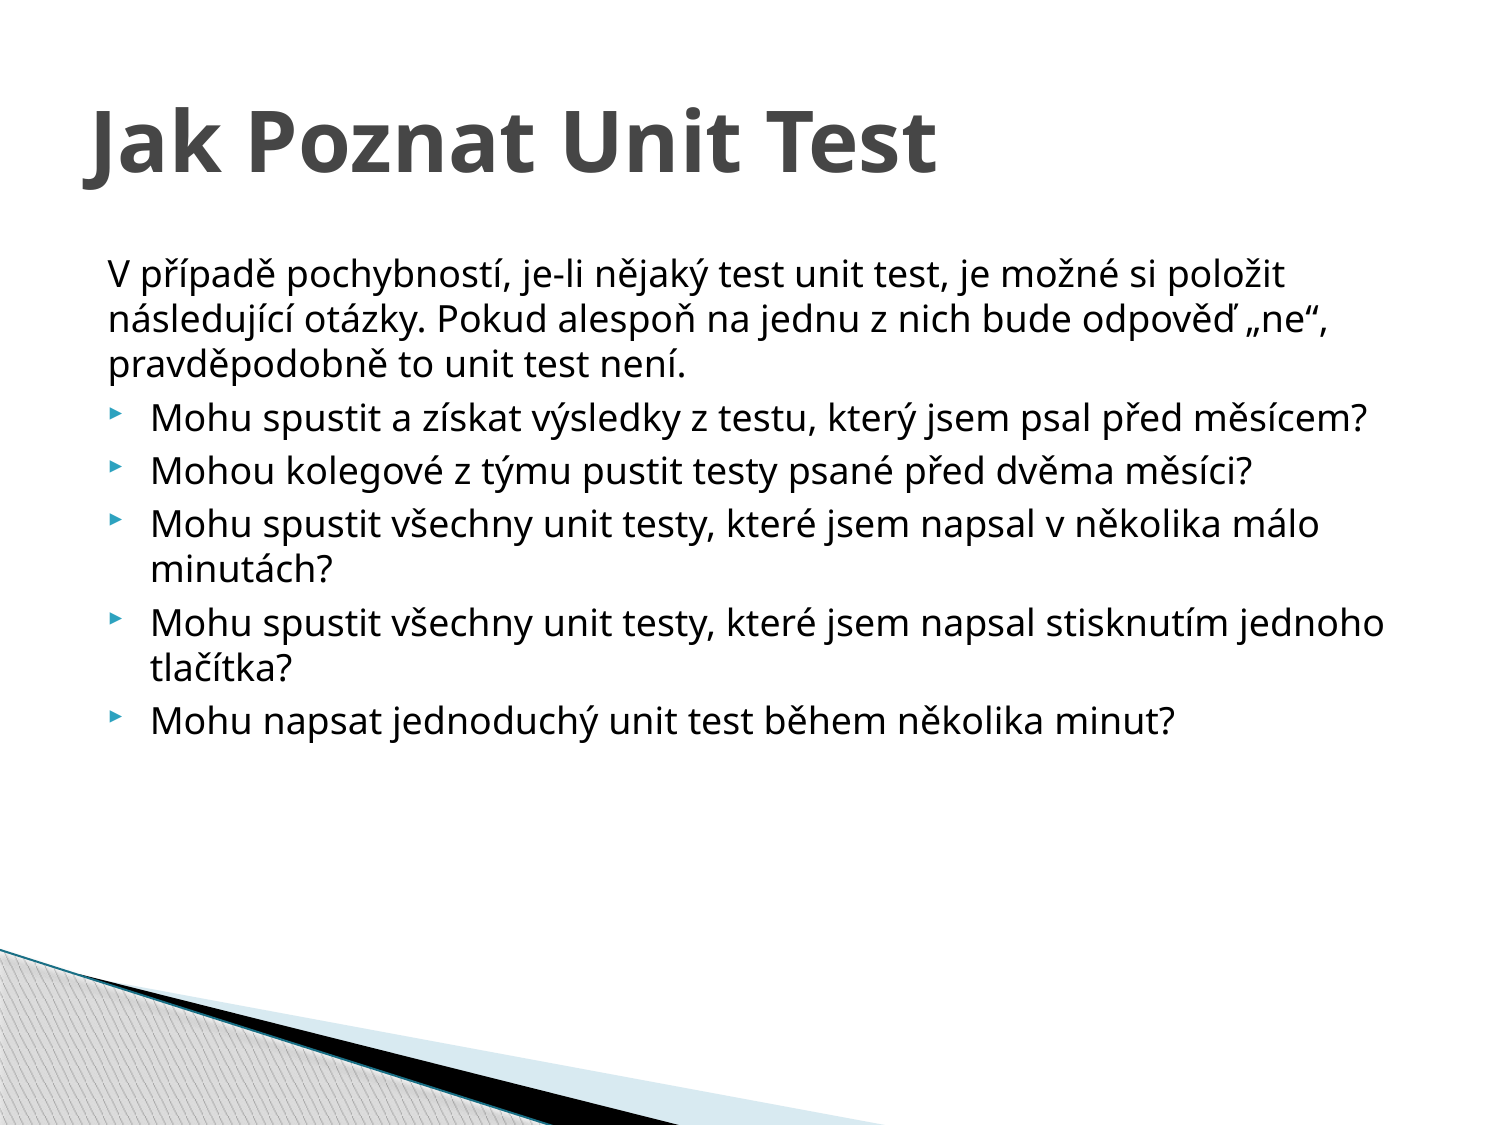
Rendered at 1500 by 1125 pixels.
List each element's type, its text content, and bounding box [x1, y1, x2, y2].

list V případě pochybností, je-li nějaký test unit test, je možné si položit následující otázky. Pokud alespoň na jednu z nich bude odpověď „ne“, pravděpodobně to unit test není. Mohu spustit a získat výsledky z testu, který jsem psal před měsícem? Mohou kolegové z týmu pustit testy psané před dvěma měsíci? Mohu spustit všechny unit testy, které jsem napsal v několika málo minutách? Mohu spustit všechny unit testy, které jsem napsal stisknutím jednoho tlačítka? Mohu napsat jednoduchý unit test během několika minut? [75, 243, 1425, 986]
title Jak Poznat Unit Test [75, 45, 1425, 233]
